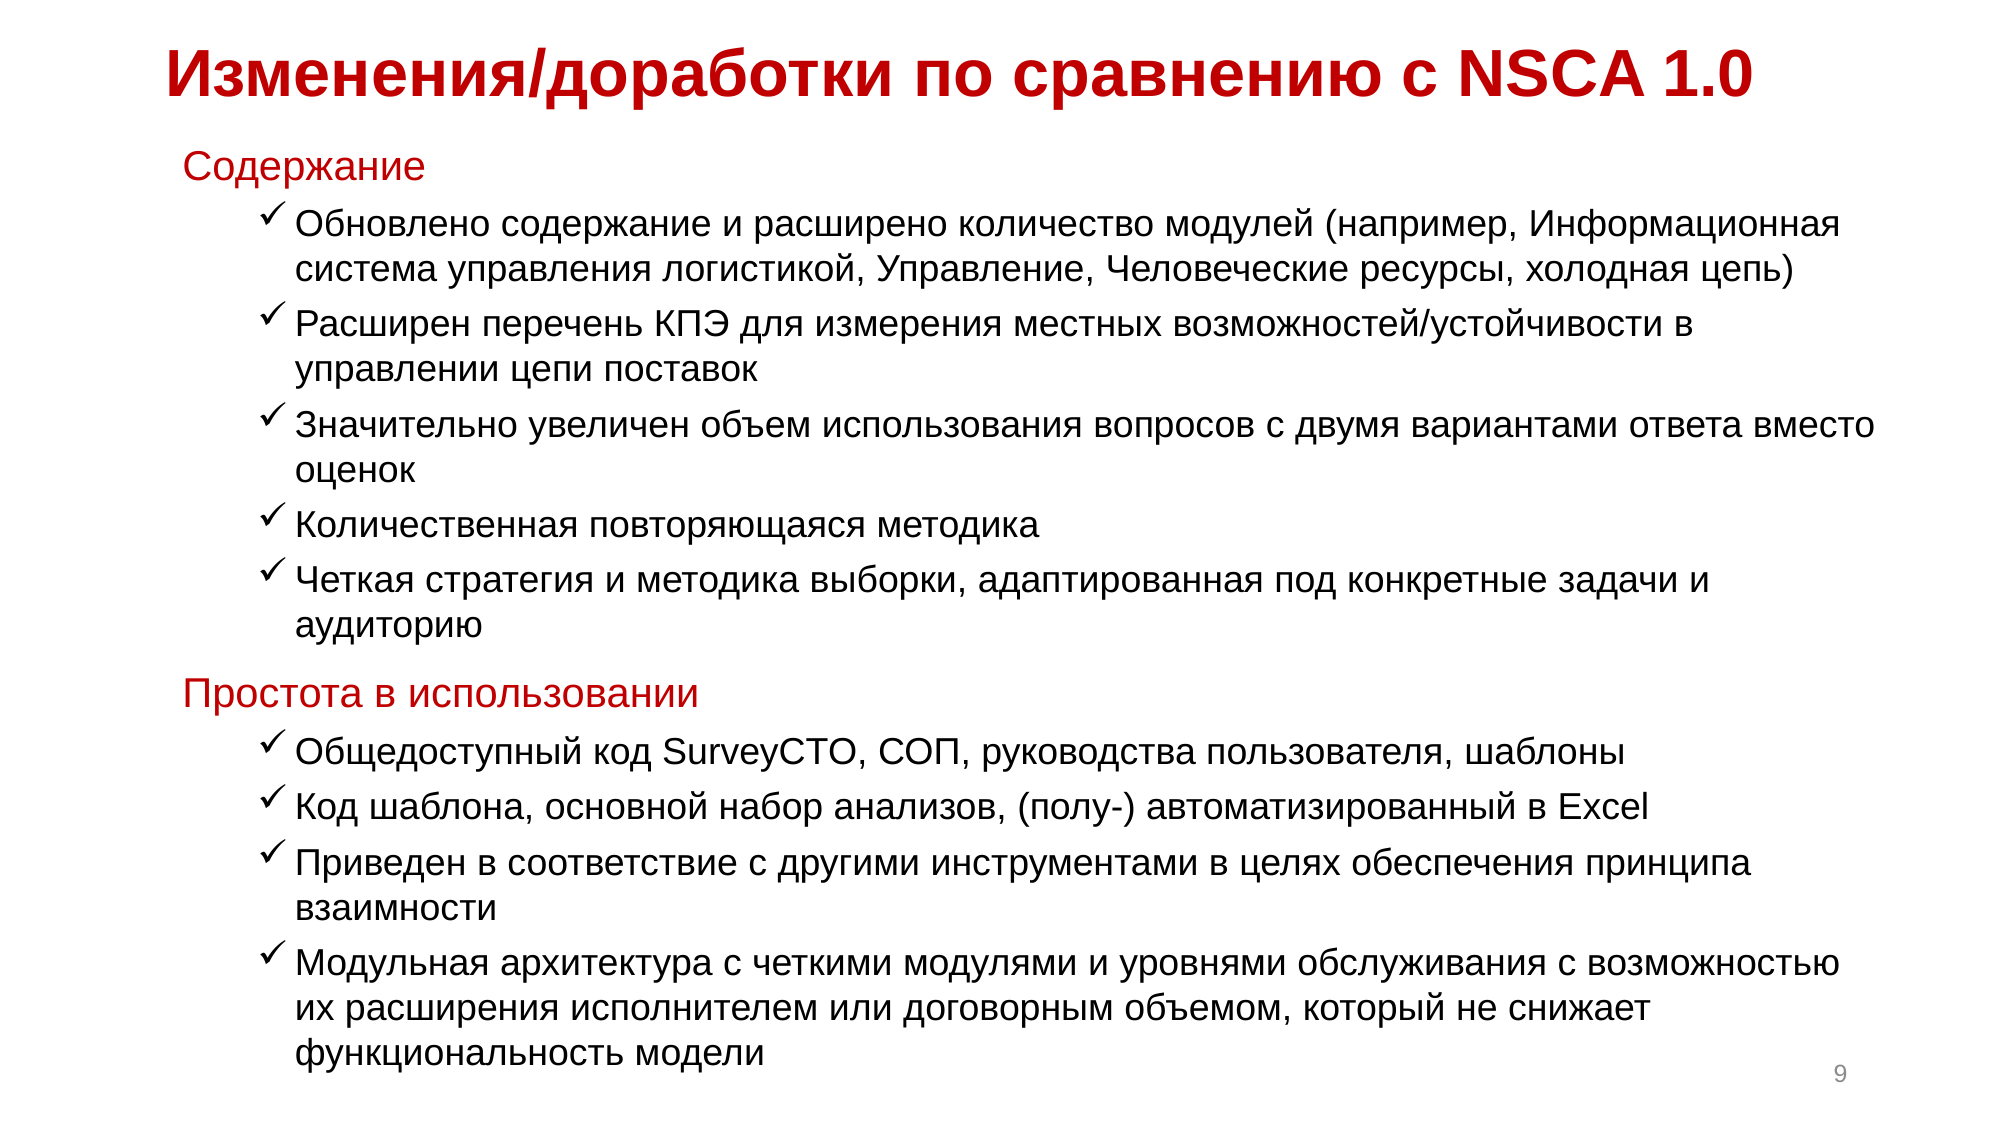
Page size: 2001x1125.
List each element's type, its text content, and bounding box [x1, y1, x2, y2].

slide_number 9 [1412, 1042, 1863, 1103]
title Изменения/доработки по сравнению с NSCA 1.0 [58, 19, 1863, 120]
list Содержание Обновлено содержание и расширено количество модулей (например, Информационная система управления логистикой, Управление, Человеческие ресурсы, холодная цепь) Расширен перечень КПЭ для измерения местных возможностей/устойчивости в управлении цепи поставок Значительно увеличен объем использования вопросов с двумя вариантами ответа вместо оценок Количественная повторяющаяся методика Четкая стратегия и методика выборки, адаптированная под конкретные задачи и аудиторию Простота в использовании Общедоступный код SurveyCTO, СОП, руководства пользователя, шаблоны Код шаблона, основной набор анализов, (полу-) автоматизированный в Excel Приведен в соответствие с другими инструментами в целях обеспечения принципа взаимности Модульная архитектура с четкими модулями и уровнями обслуживания с возможностью их расширения исполнителем или договорным объемом, который не снижает функциональность модели [167, 130, 1897, 1125]
